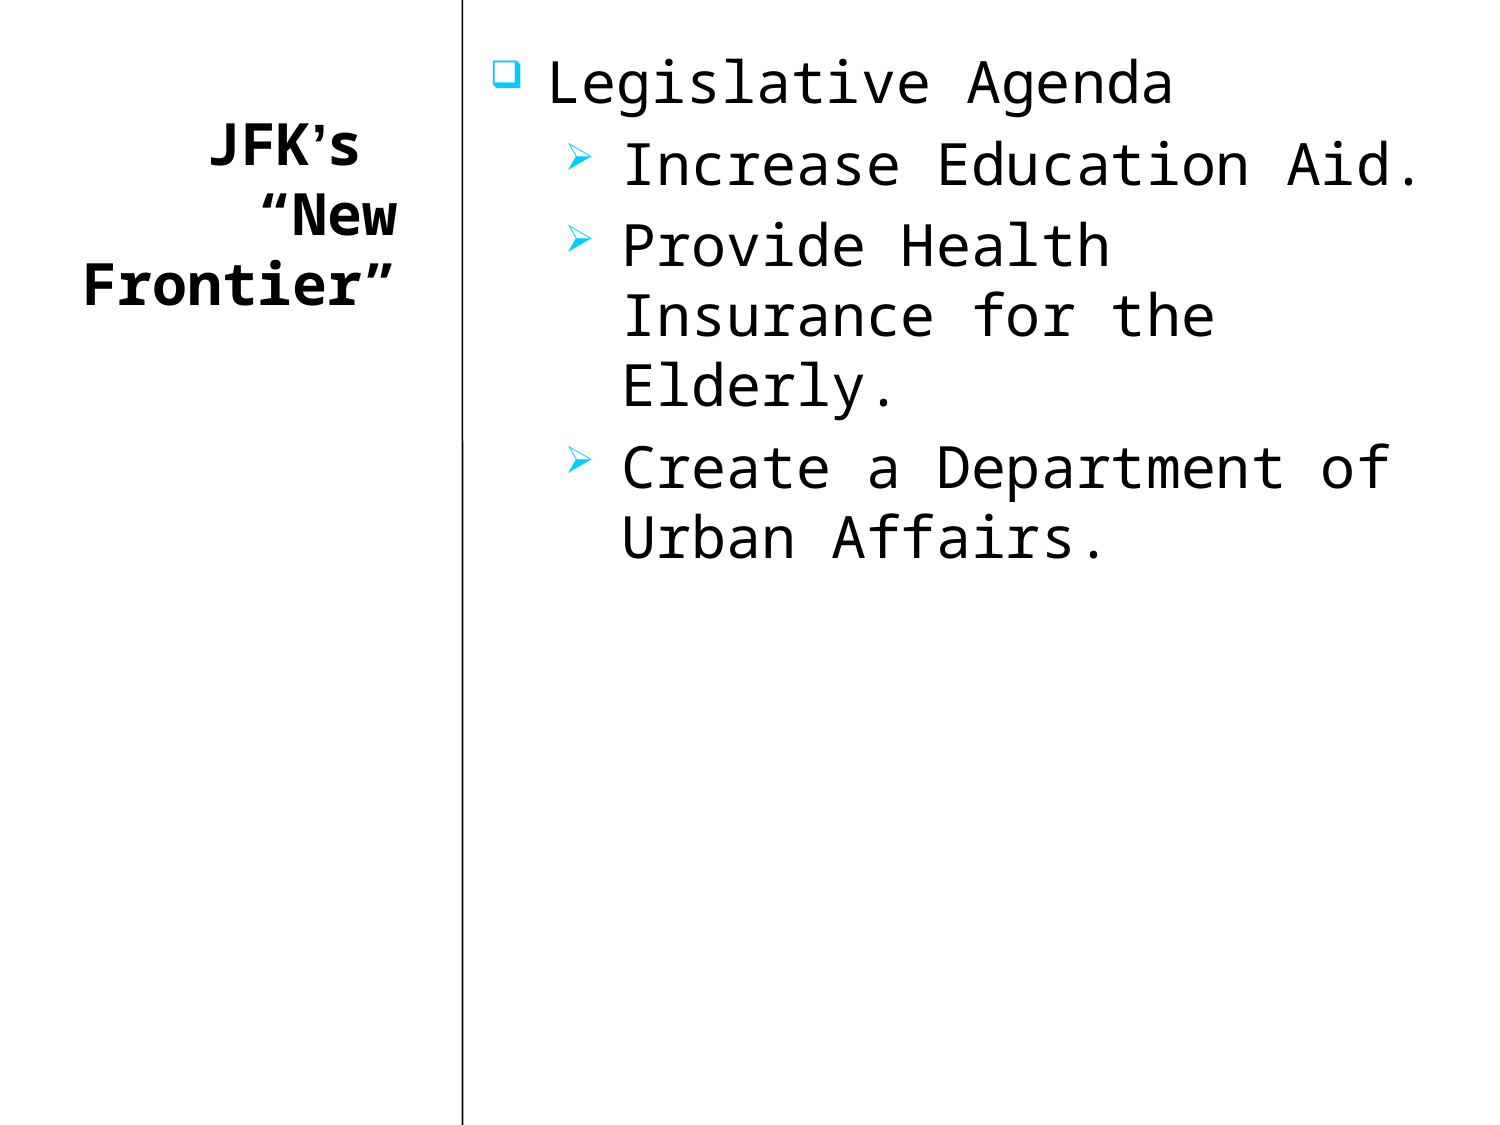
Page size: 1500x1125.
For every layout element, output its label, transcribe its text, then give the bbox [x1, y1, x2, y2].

text_box Legislative Agenda Increase Education Aid. Provide Health Insurance for the Elderly. Create a Department of Urban Affairs. [474, 37, 1450, 663]
text_box JFK’s “New Frontier” [0, 99, 413, 325]
